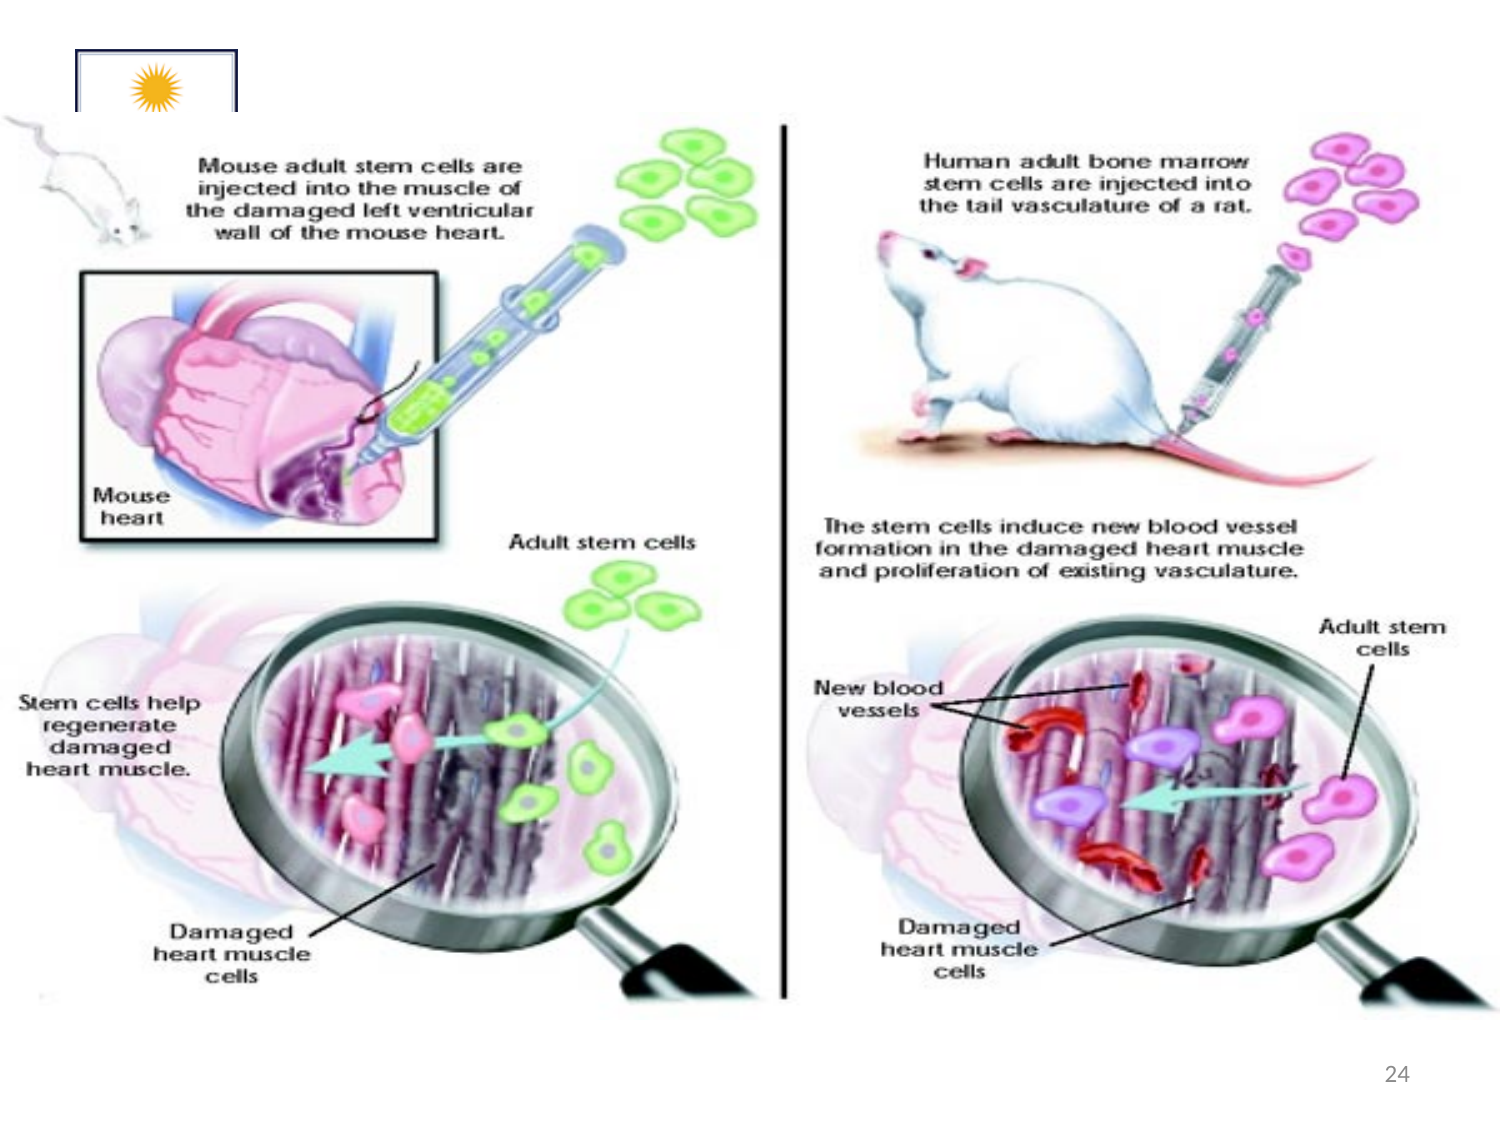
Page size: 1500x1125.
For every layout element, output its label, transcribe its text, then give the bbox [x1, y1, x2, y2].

slide_number 24 [1074, 1042, 1425, 1103]
picture [0, 49, 1500, 1020]
